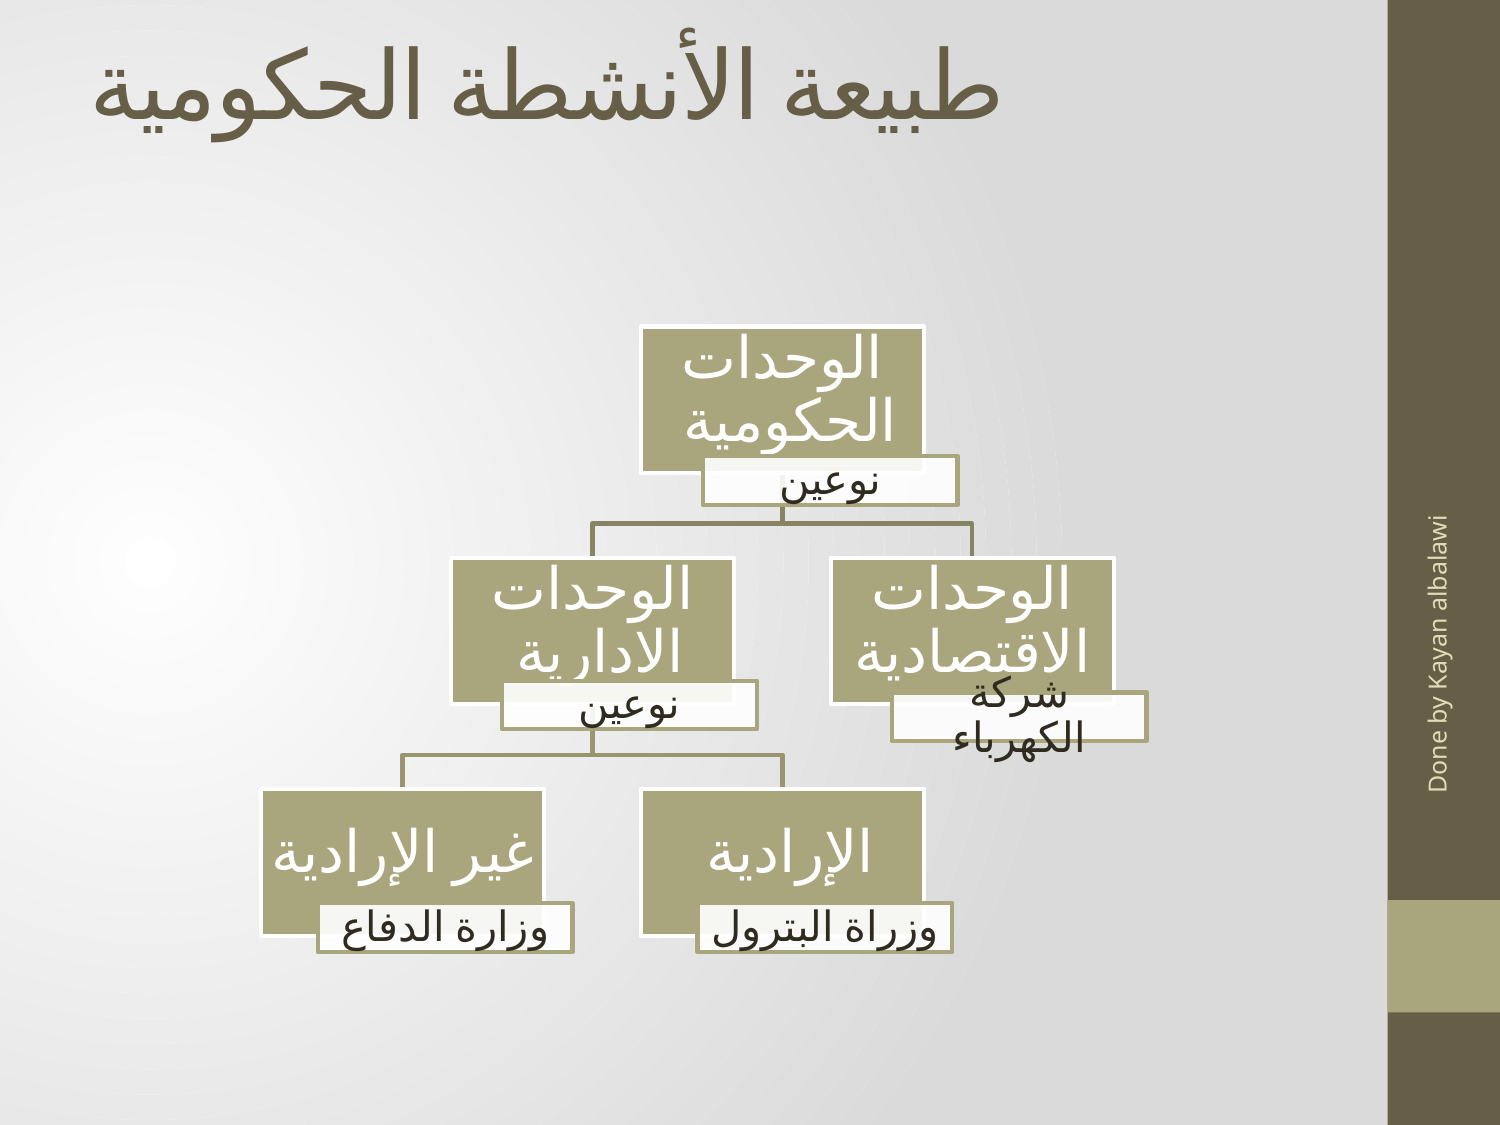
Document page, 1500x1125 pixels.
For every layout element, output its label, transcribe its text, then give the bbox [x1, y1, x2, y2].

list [76, 325, 1328, 953]
footer Done by Kayan albalawi [1408, 500, 1469, 889]
title طبيعة الأنشطة الحكومية [75, 45, 1325, 233]
